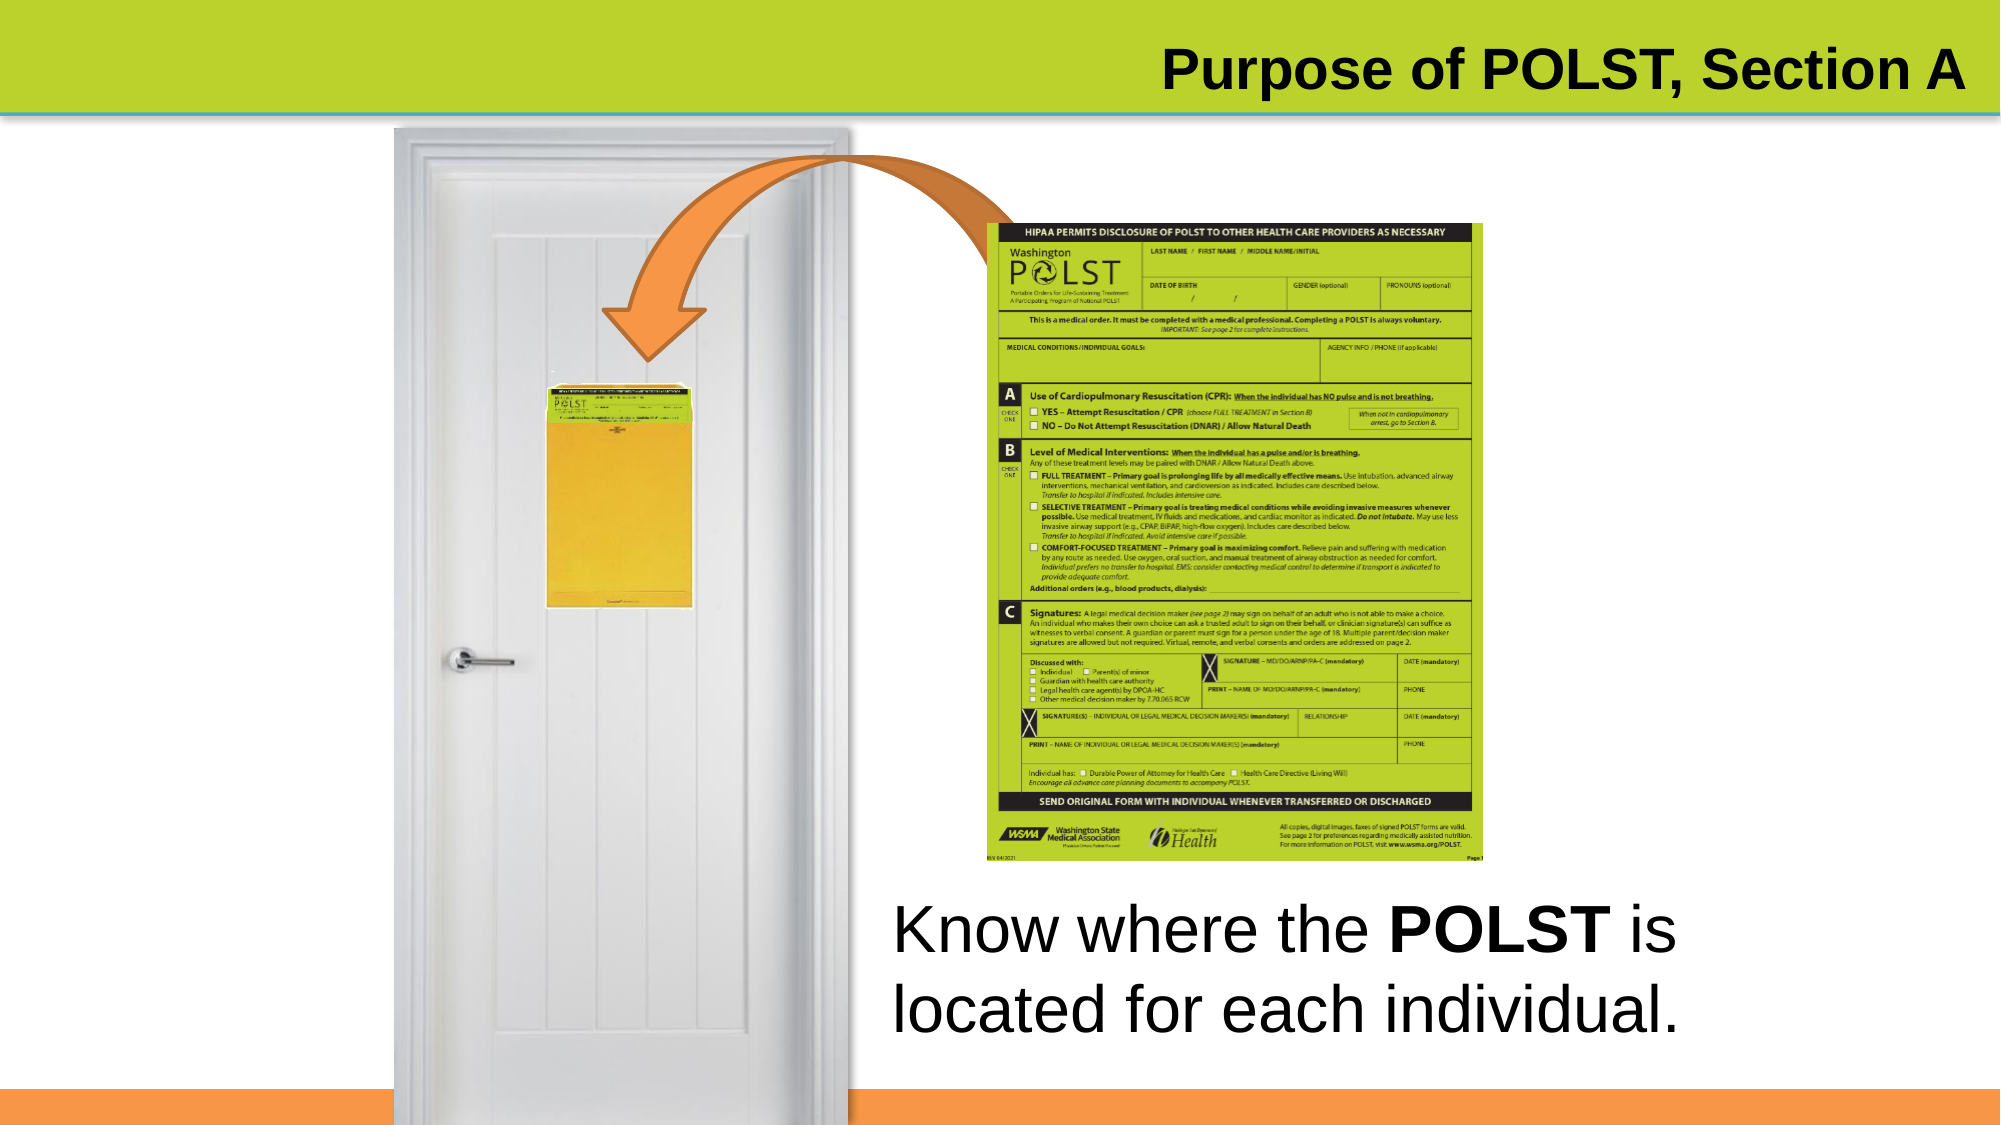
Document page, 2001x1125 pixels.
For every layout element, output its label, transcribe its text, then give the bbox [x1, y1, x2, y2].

list Know where the POLST is located for each individual. [877, 878, 1738, 1067]
picture [987, 223, 1483, 862]
picture [394, 128, 848, 1125]
title Purpose of POLST, Section A [183, 19, 1984, 113]
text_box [534, 371, 708, 622]
text_box [852, 155, 1013, 257]
